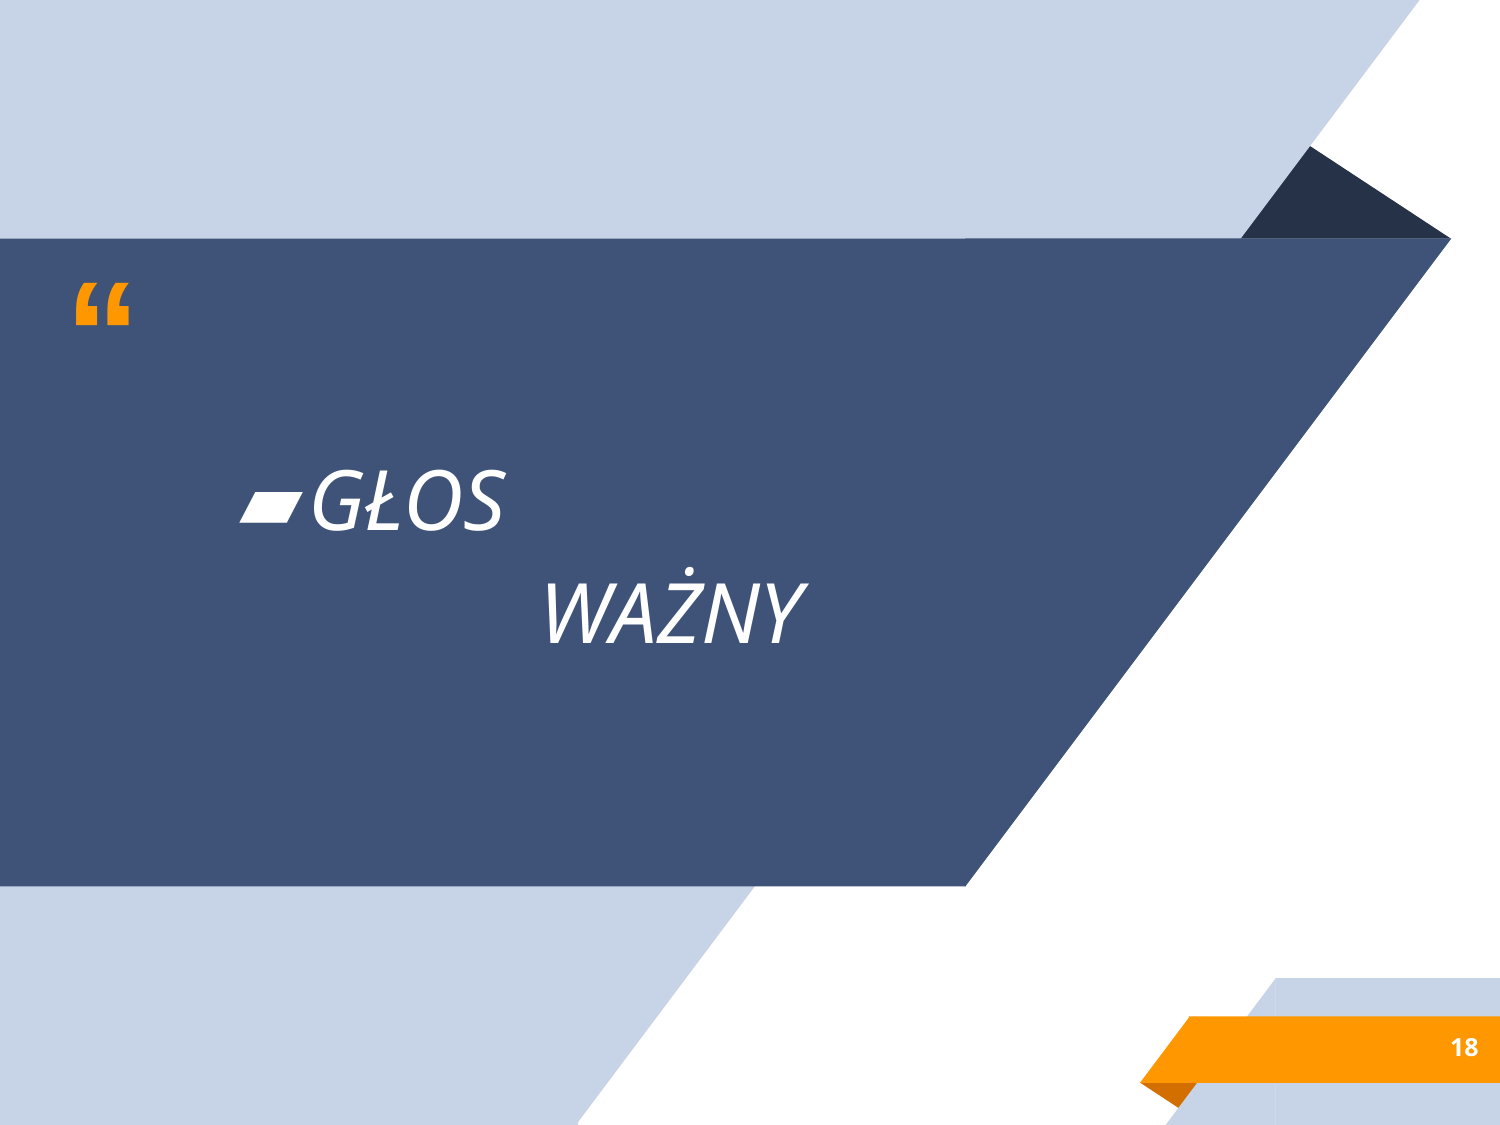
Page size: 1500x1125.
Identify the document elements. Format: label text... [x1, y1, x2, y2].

slide_number 18 [1249, 1014, 1494, 1084]
list GŁOS WAŻNY [218, 432, 1054, 1033]
